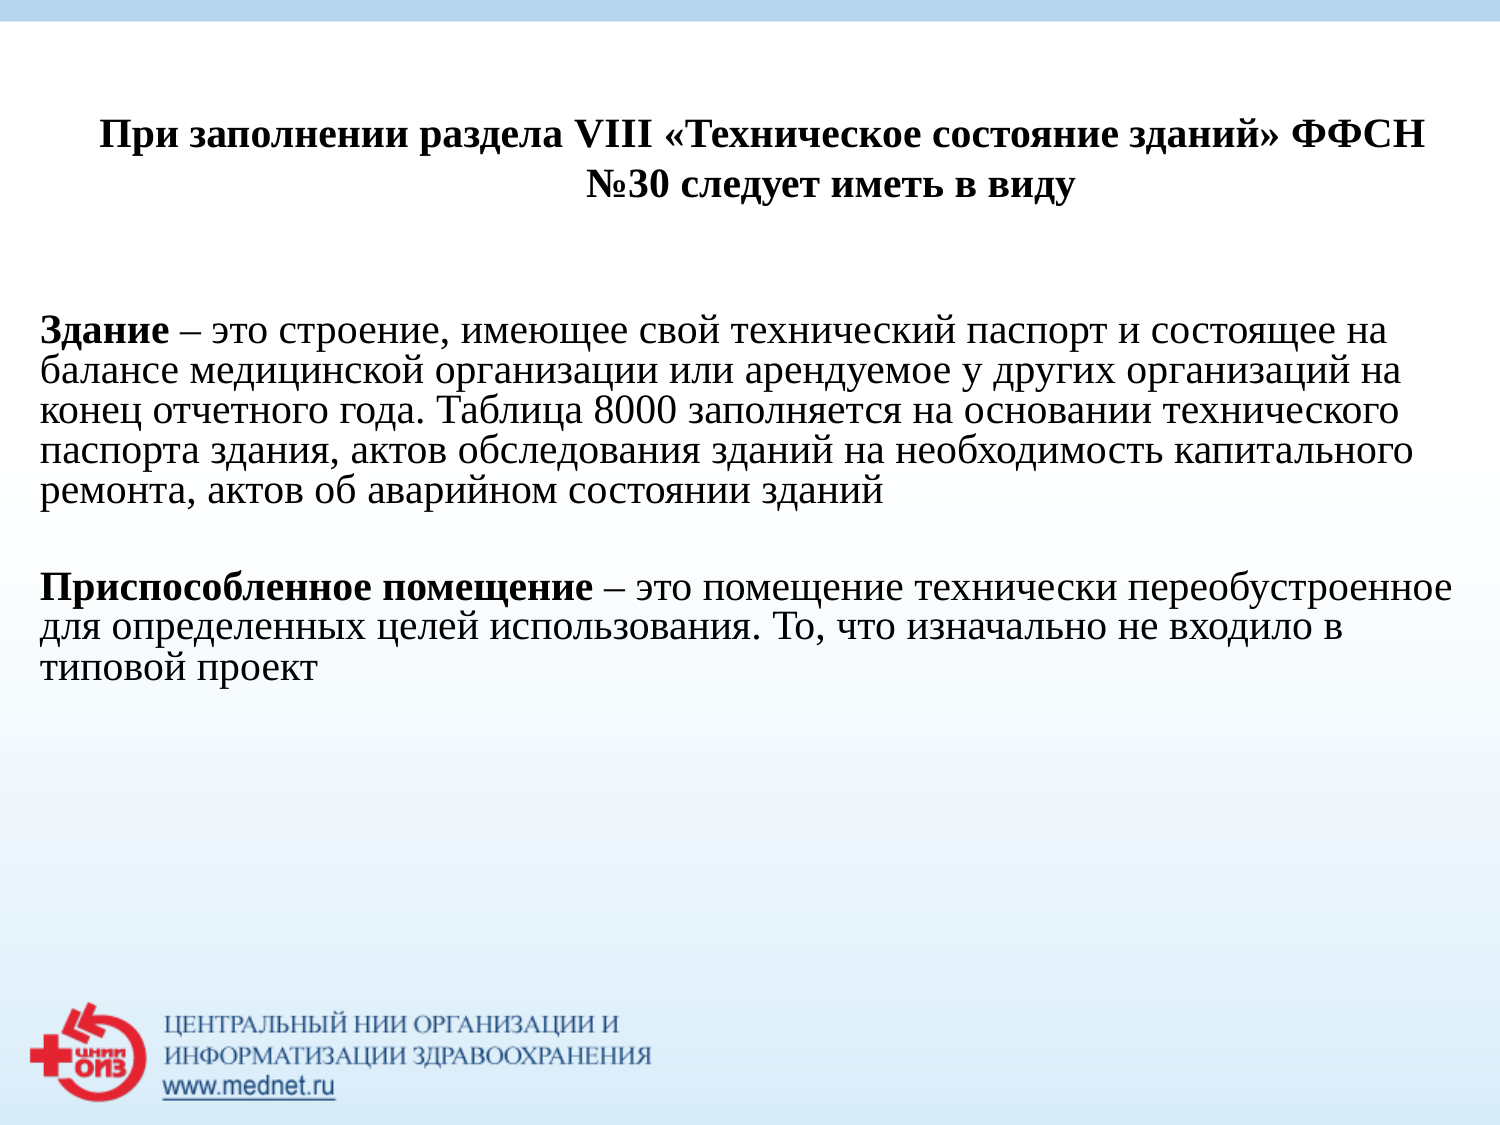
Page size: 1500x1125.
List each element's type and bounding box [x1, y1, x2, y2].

list [24, 224, 1475, 1088]
title [62, 75, 1463, 238]
picture [0, 0, 1500, 1125]
